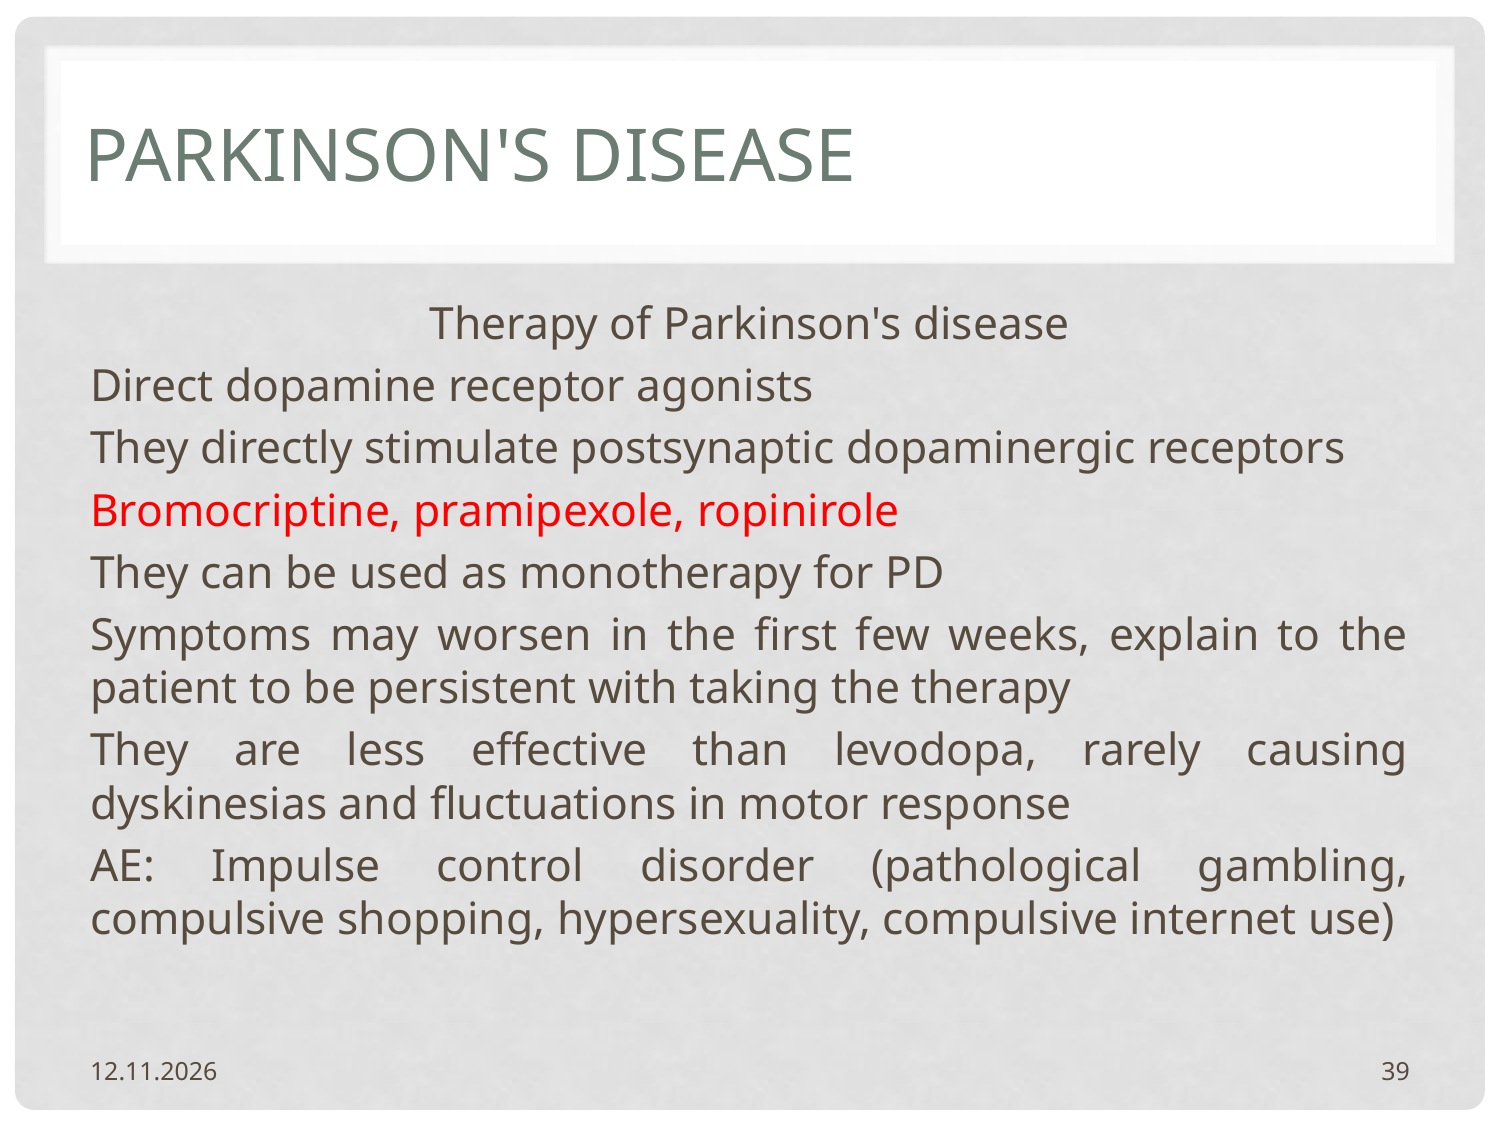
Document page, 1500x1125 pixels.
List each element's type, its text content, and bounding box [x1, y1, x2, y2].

slide_number 39 [1074, 1042, 1425, 1103]
title PARKINSON'S DISEASE [69, 66, 1425, 238]
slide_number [75, 1042, 425, 1103]
list Therapy of Parkinson's disease Direct dopamine receptor agonists They directly stimulate postsynaptic dopaminergic receptors Bromocriptine, pramipexole, ropinirole They can be used as monotherapy for PD Symptoms may worsen in the first few weeks, explain to the patient to be persistent with taking the therapy They are less effective than levodopa, rarely causing dyskinesias and fluctuations in motor response AE: Impulse control disorder (pathological gambling, compulsive shopping, hypersexuality, compulsive internet use) [75, 287, 1425, 1005]
